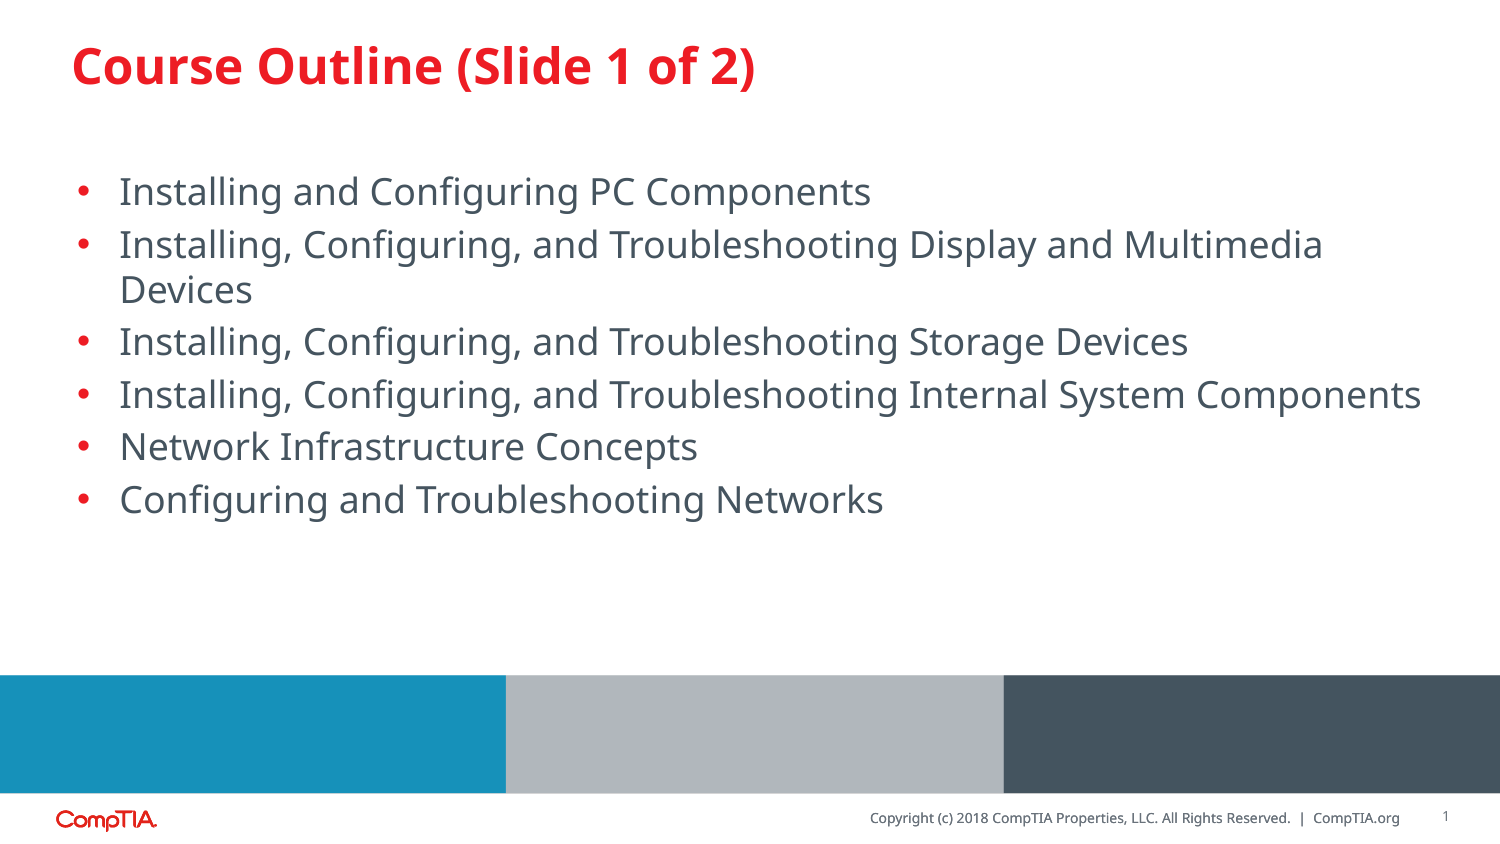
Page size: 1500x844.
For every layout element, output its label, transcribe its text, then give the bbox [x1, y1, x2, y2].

picture [0, 675, 1500, 794]
title Course Outline (Slide 1 of 2) [56, 12, 1444, 117]
list Installing and Configuring PC Components Installing, Configuring, and Troubleshooting Display and Multimedia Devices Installing, Configuring, and Troubleshooting Storage Devices Installing, Configuring, and Troubleshooting Internal System Components Network Infrastructure Concepts Configuring and Troubleshooting Networks [62, 160, 1450, 652]
slide_number 1 [1407, 800, 1450, 835]
